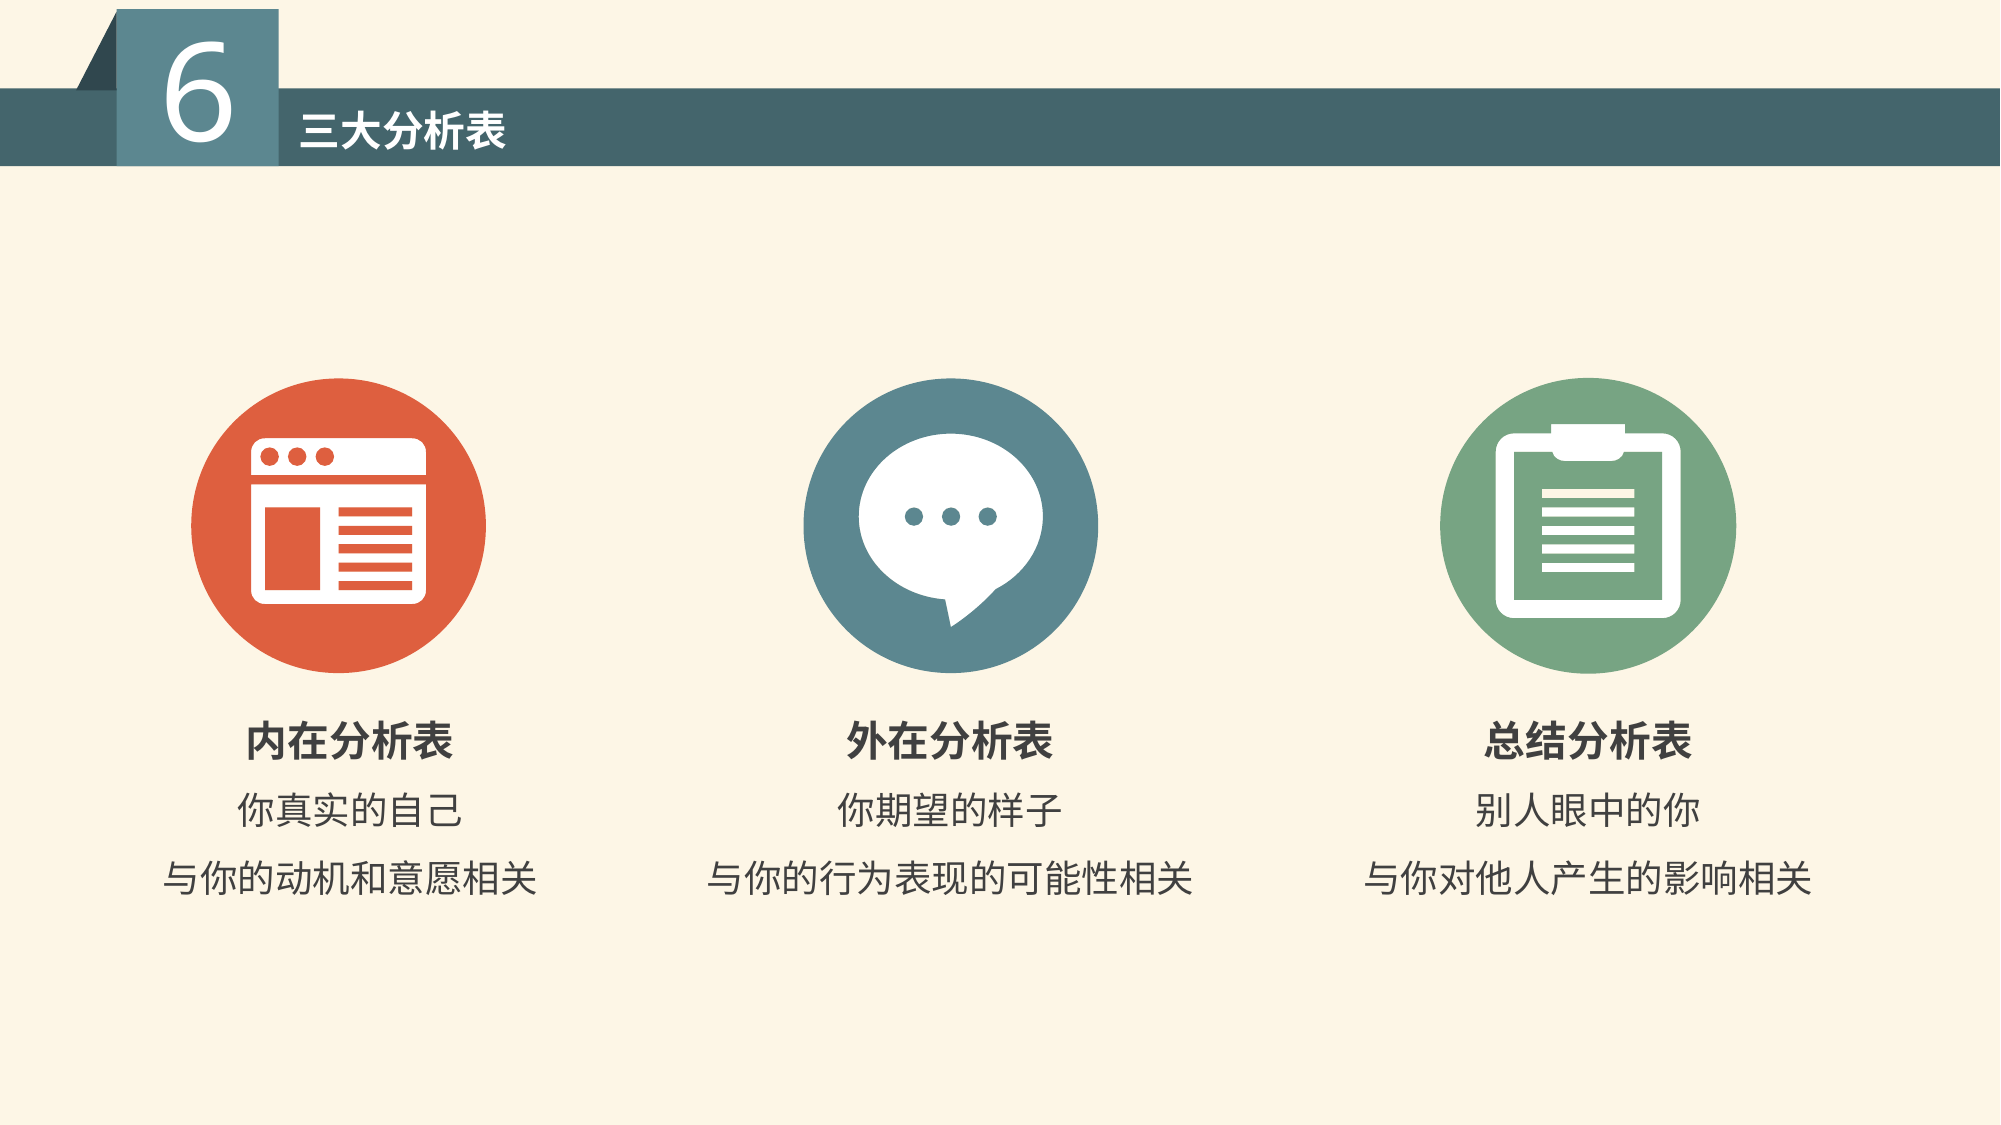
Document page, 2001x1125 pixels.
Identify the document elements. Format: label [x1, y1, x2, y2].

text_box [0, 0, 2000, 179]
text_box [689, 378, 1212, 910]
text_box [1346, 377, 1831, 910]
text_box [145, 378, 555, 910]
